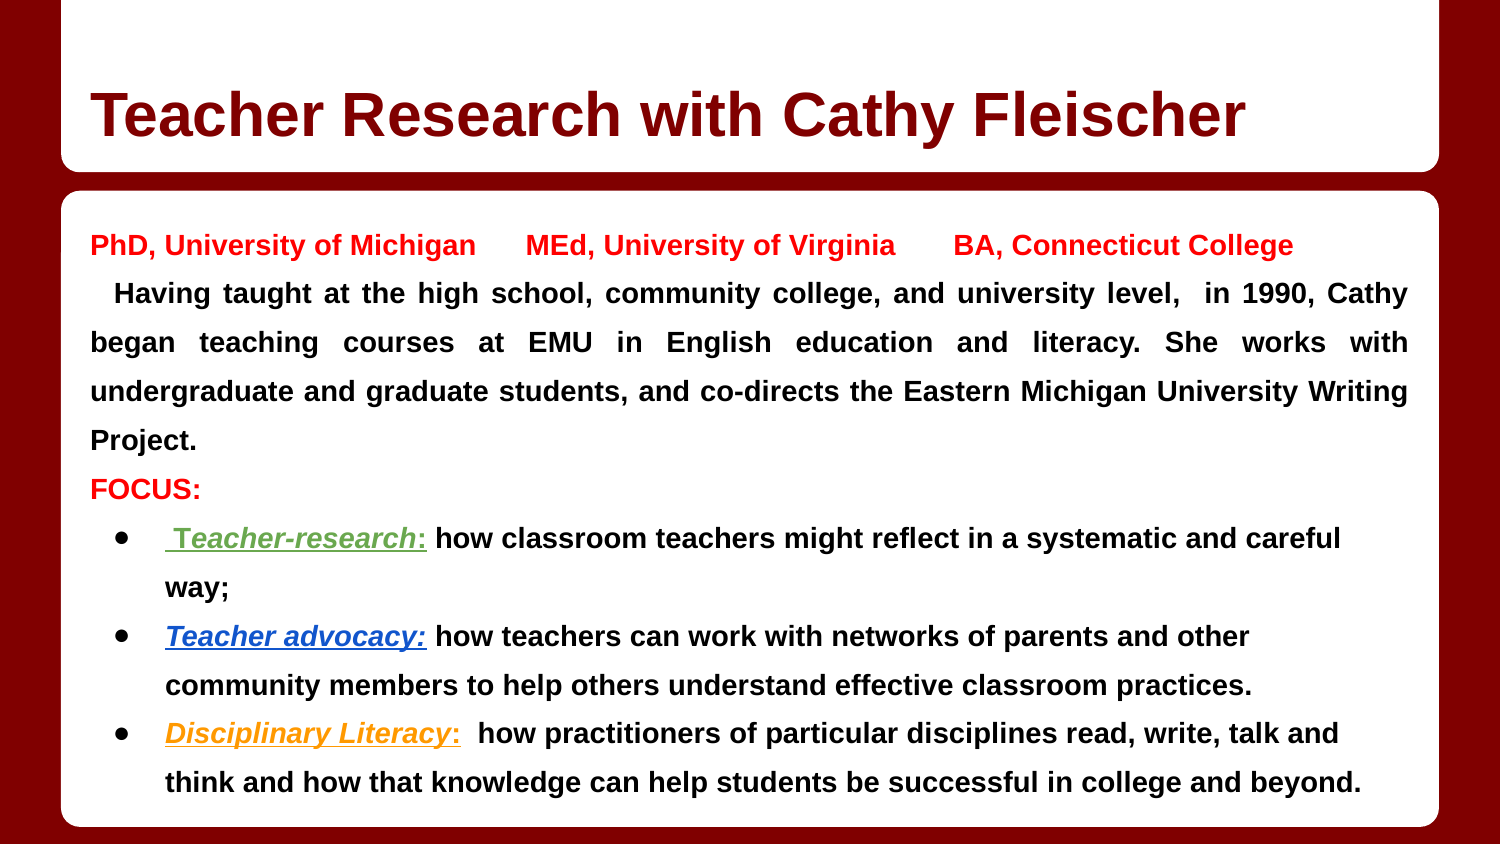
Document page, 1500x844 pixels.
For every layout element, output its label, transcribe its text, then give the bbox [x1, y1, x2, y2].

title Teacher Research with Cathy Fleischer [75, 0, 1425, 164]
list PhD, University of Michigan MEd, University of Virginia BA, Connecticut College Having taught at the high school, community college, and university level, in 1990, Cathy began teaching courses at EMU in English education and literacy. She works with undergraduate and graduate students, and co-directs the Eastern Michigan University Writing Project. FOCUS: Teacher-research: how classroom teachers might reflect in a systematic and careful way; Teacher advocacy: how teachers can work with networks of parents and other community members to help others understand effective classroom practices. Disciplinary Literacy: how practitioners of particular disciplines read, write, talk and think and how that knowledge can help students be successful in college and beyond. [75, 196, 1425, 814]
